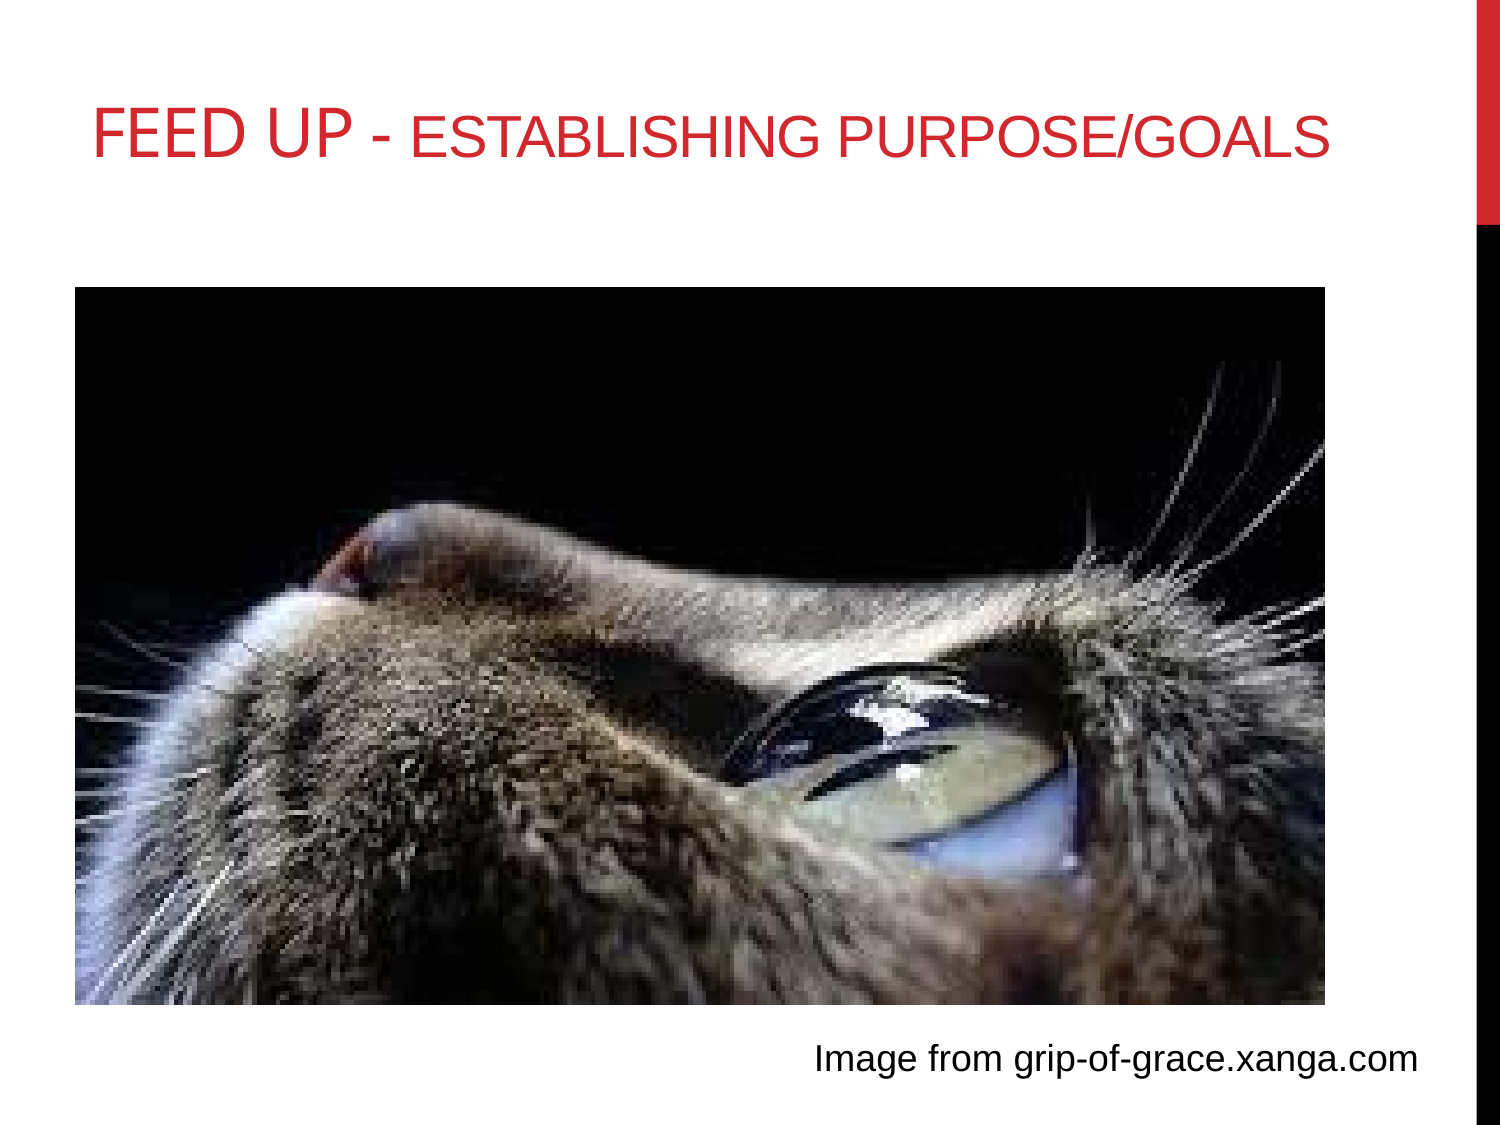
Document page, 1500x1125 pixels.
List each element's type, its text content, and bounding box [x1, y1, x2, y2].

text_box Image from grip-of-grace.xanga.com [799, 1026, 1435, 1087]
title Feed up - establishing purpose/goals [75, 25, 1438, 250]
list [74, 286, 1326, 1006]
